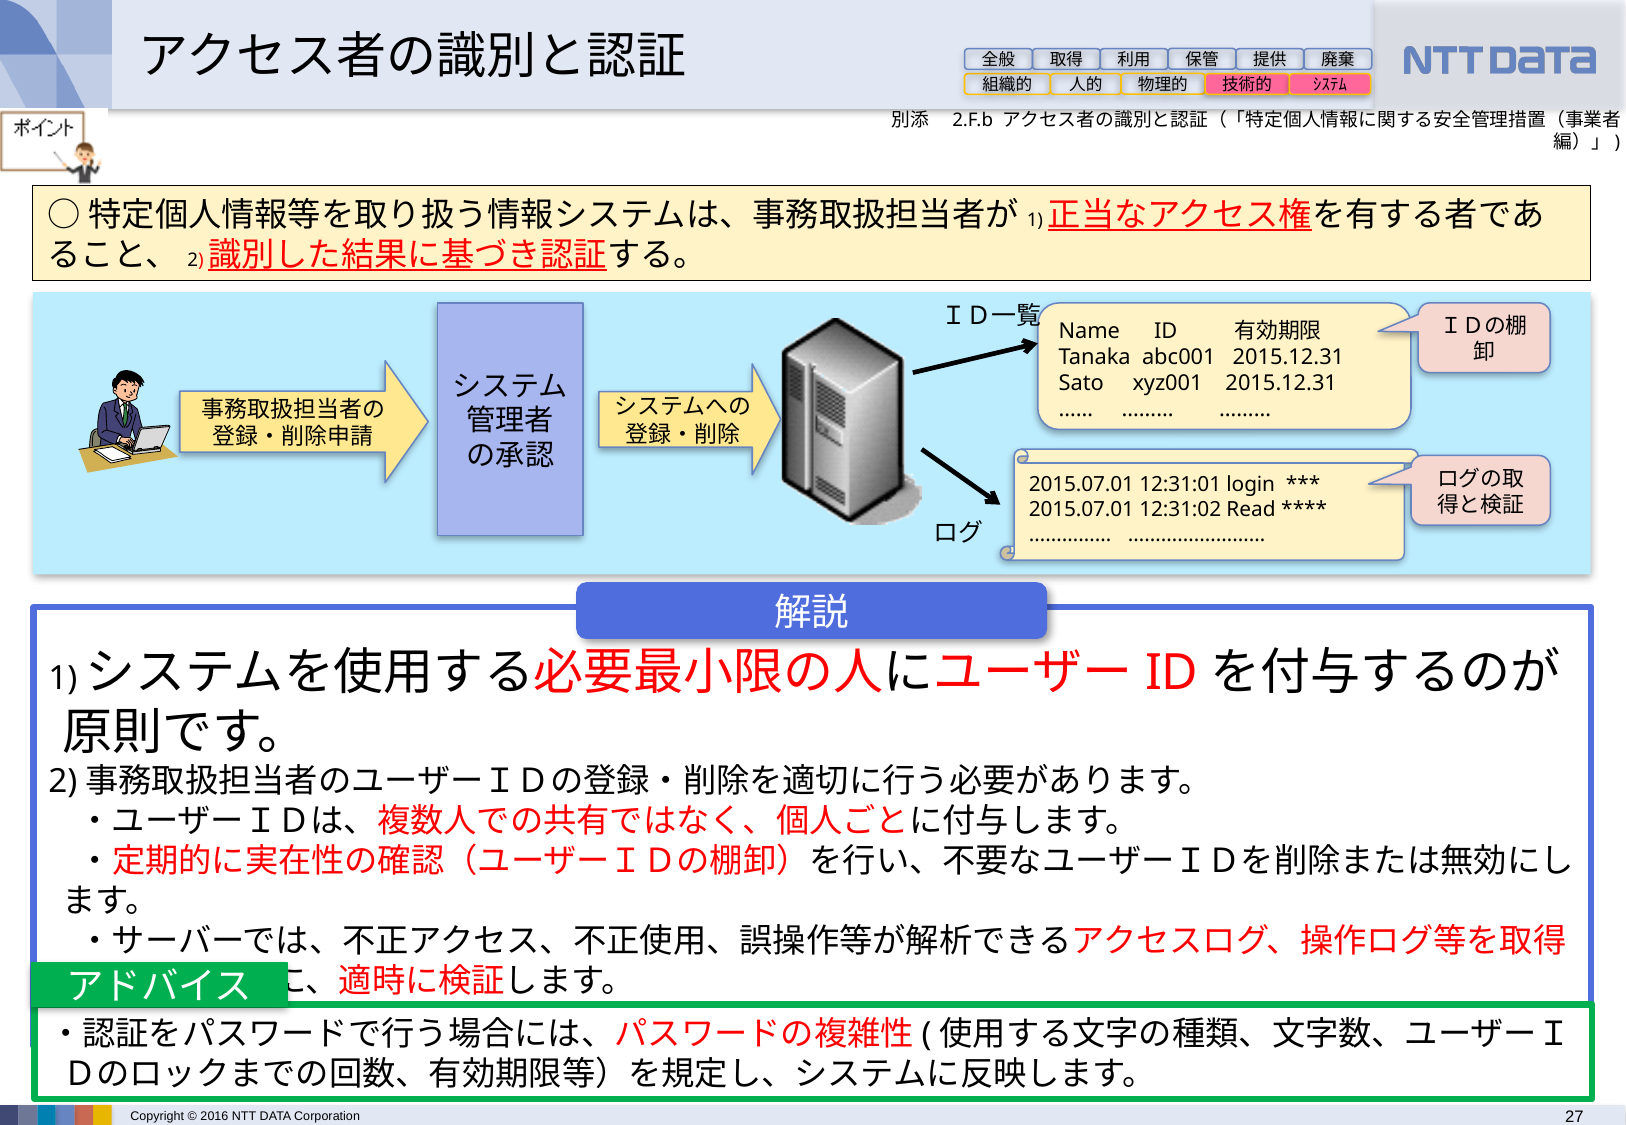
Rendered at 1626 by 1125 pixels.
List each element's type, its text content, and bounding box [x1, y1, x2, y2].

text_box ログ [918, 513, 998, 555]
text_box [780, 317, 923, 526]
text_box 解説 [576, 582, 1047, 639]
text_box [921, 448, 1015, 505]
text_box ＩＤの棚卸 [1377, 302, 1552, 374]
title アクセス者の識別と認証 [110, 0, 1416, 109]
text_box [964, 48, 1373, 95]
text_box システム管理者の承認 [437, 302, 584, 536]
text_box Name ID 有効期限 Tanaka abc001 2015.12.31 Sato xyz001 2015.12.31 …… ……… ……… [1037, 302, 1412, 431]
text_box ○特定個人情報等を取り扱う情報システムは、事務取扱担当者が1)正当なアクセス権を有する者であること、2)識別した結果に基づき認証する。 [32, 185, 1591, 281]
text_box [32, 291, 1591, 575]
text_box 別添 2.F.b アクセス者の識別と認証（「特定個人情報に関する安全管理措置（事業者編）」) [869, 100, 1625, 160]
picture [0, 0, 110, 195]
text_box 2015.07.01 12:31:01 login *** 2015.07.01 12:31:02 Read **** …………… ………….………… [999, 448, 1419, 561]
text_box 1)システムを使用する必要最小限の人にユーザーIDを付与するのが原則です。 2)事務取扱担当者のユーザーＩＤの登録・削除を適切に行う必要があります。 ・ユーザーＩＤは、複数人での共有ではなく、個人ごとに付与します。 ・定期的に実在性の確認（ユーザーＩＤの棚卸）を行い、不要なユーザーＩＤを削除または無効にします。 ・サーバーでは、不正アクセス、不正使用、誤操作等が解析できるアクセスログ、操作ログ等を取得するとともに、適時に検証します。 ・認証方式として、パスワード認証や、指紋の生体認証、ICカード等による認証があります。 [33, 606, 1592, 1004]
text_box ログの取得と検証 [1367, 454, 1552, 527]
text_box アドバイス [31, 962, 288, 1007]
text_box ・認証をパスワードで行う場合には、パスワードの複雑性(使用する文字の種類、文字数、ユーザーＩＤのロックまでの回数、有効期限等）を規定し、システムに反映します。 [34, 1004, 1593, 1100]
text_box ＩＤ一覧 [926, 292, 1057, 337]
text_box システムへの登録・削除 [598, 363, 775, 476]
text_box 事務取扱担当者の登録・削除申請 [183, 359, 429, 484]
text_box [912, 342, 1039, 373]
picture [78, 369, 179, 473]
picture [1416, 46, 1596, 74]
